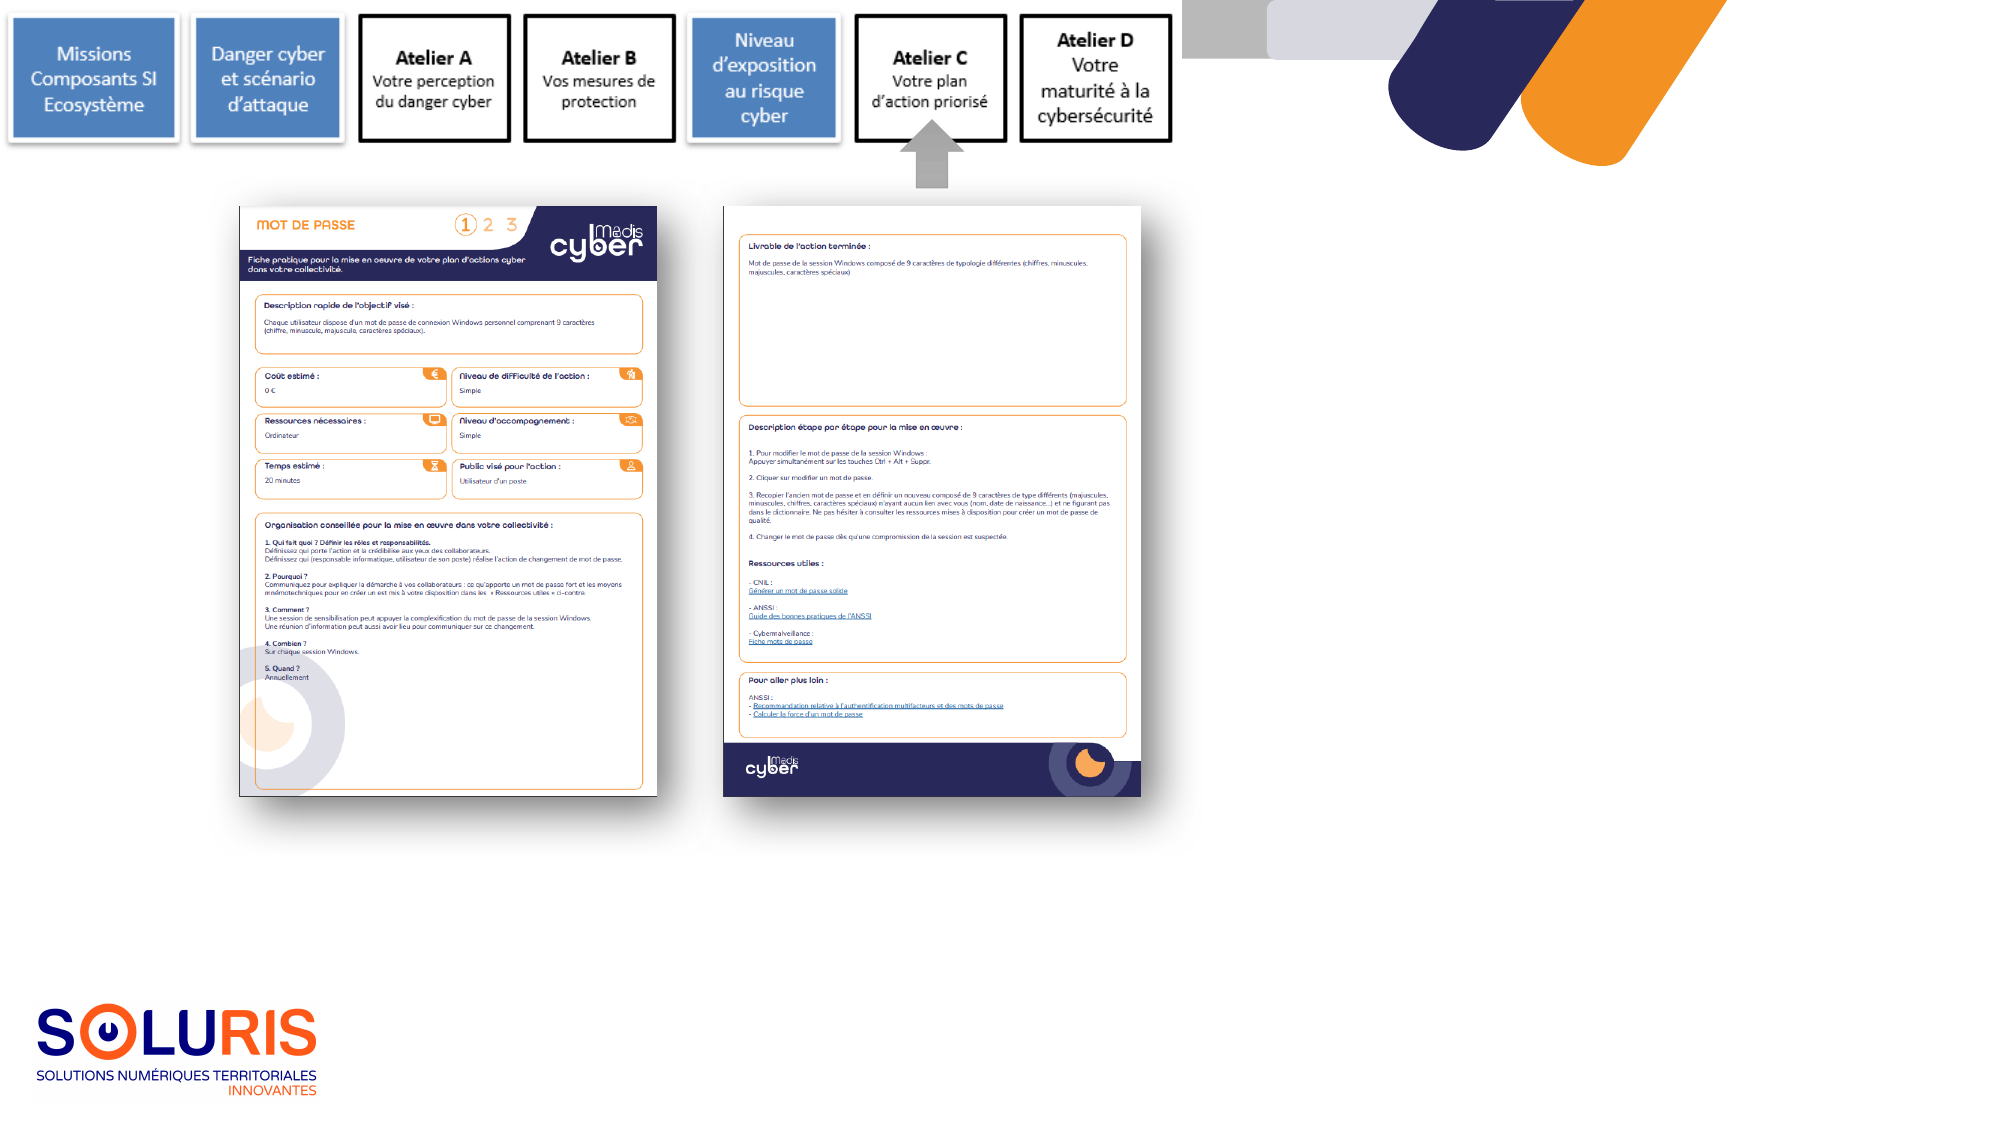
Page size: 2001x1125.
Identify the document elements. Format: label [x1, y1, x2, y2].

picture [0, 0, 1182, 154]
picture [30, 995, 322, 1105]
picture [239, 206, 657, 797]
picture [723, 206, 1141, 797]
text_box [915, 154, 949, 188]
